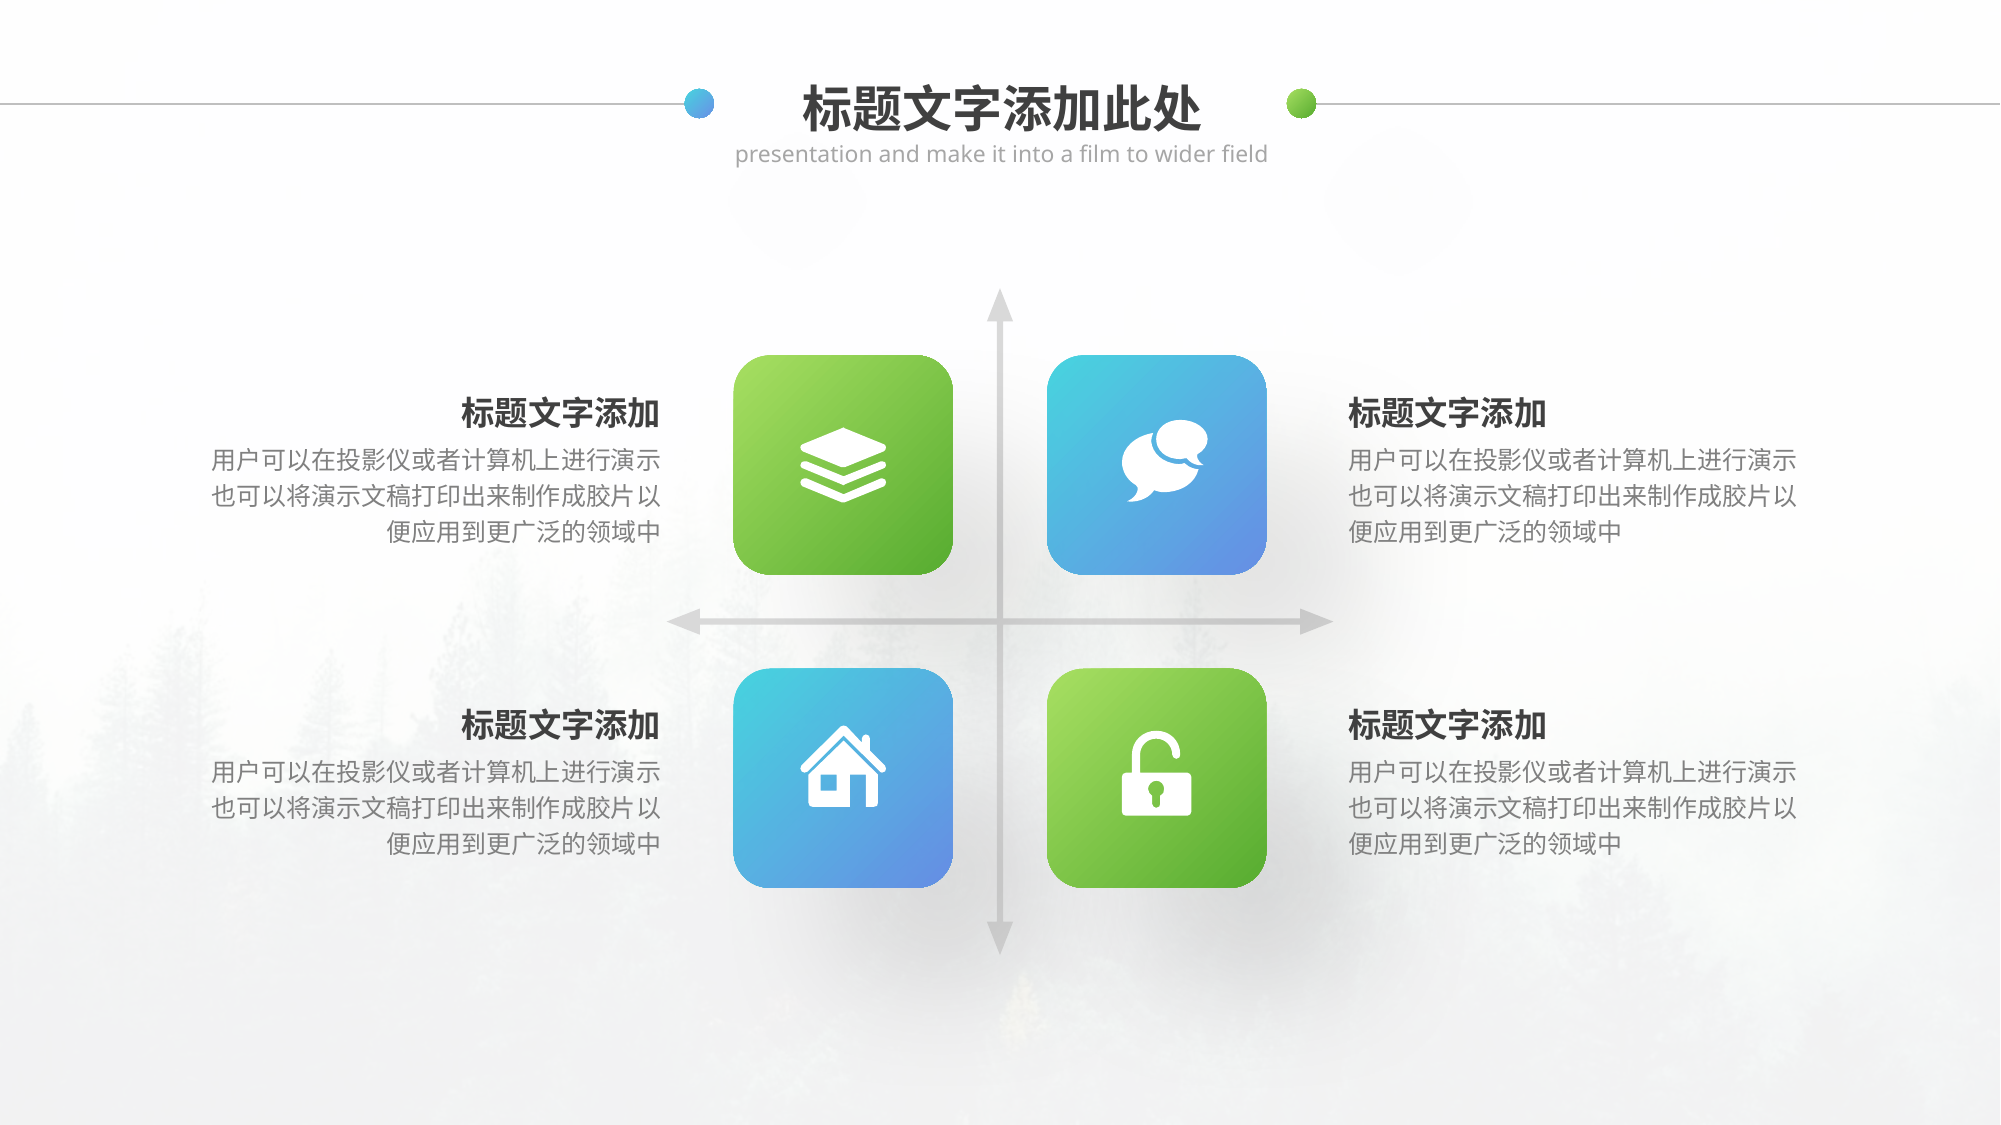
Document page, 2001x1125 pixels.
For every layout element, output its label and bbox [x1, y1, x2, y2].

text_box [178, 688, 677, 868]
text_box [1333, 688, 1832, 868]
text_box [666, 288, 1334, 956]
text_box [1333, 376, 1832, 556]
text_box [0, 69, 2000, 176]
text_box [178, 376, 677, 556]
